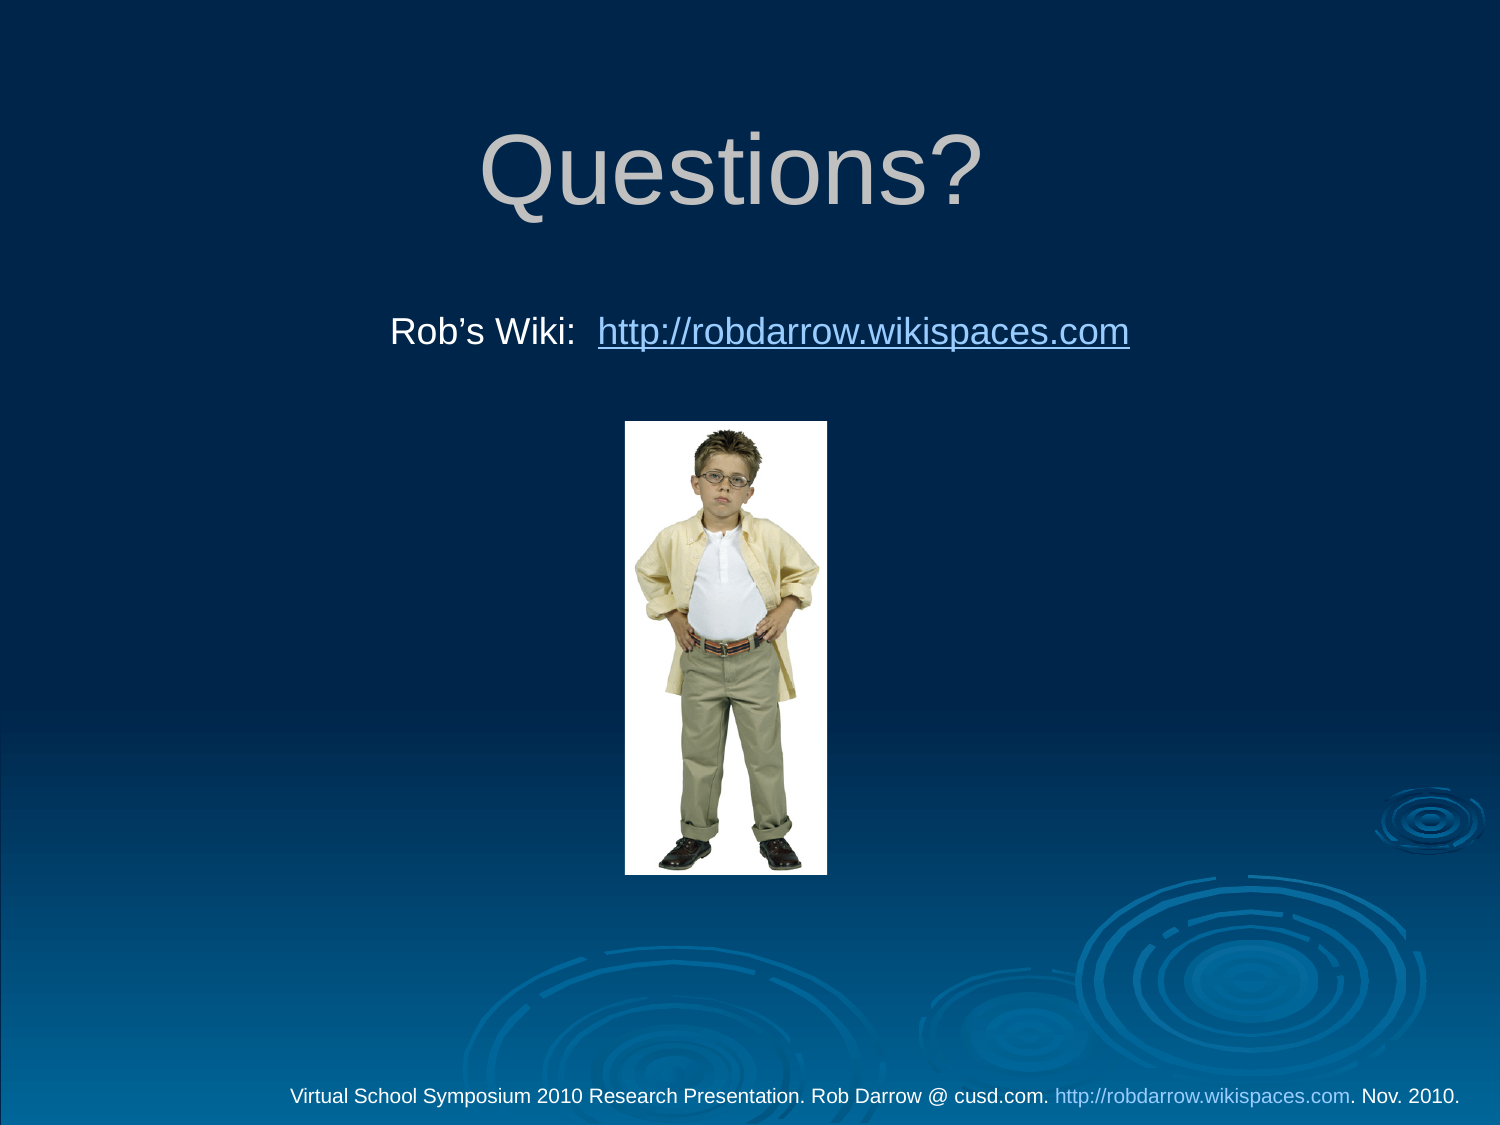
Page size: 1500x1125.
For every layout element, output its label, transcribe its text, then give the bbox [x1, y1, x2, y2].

title Questions? [349, 124, 1113, 326]
text_box Rob’s Wiki: http://robdarrow.wikispaces.com [375, 299, 1163, 360]
picture [624, 420, 828, 876]
